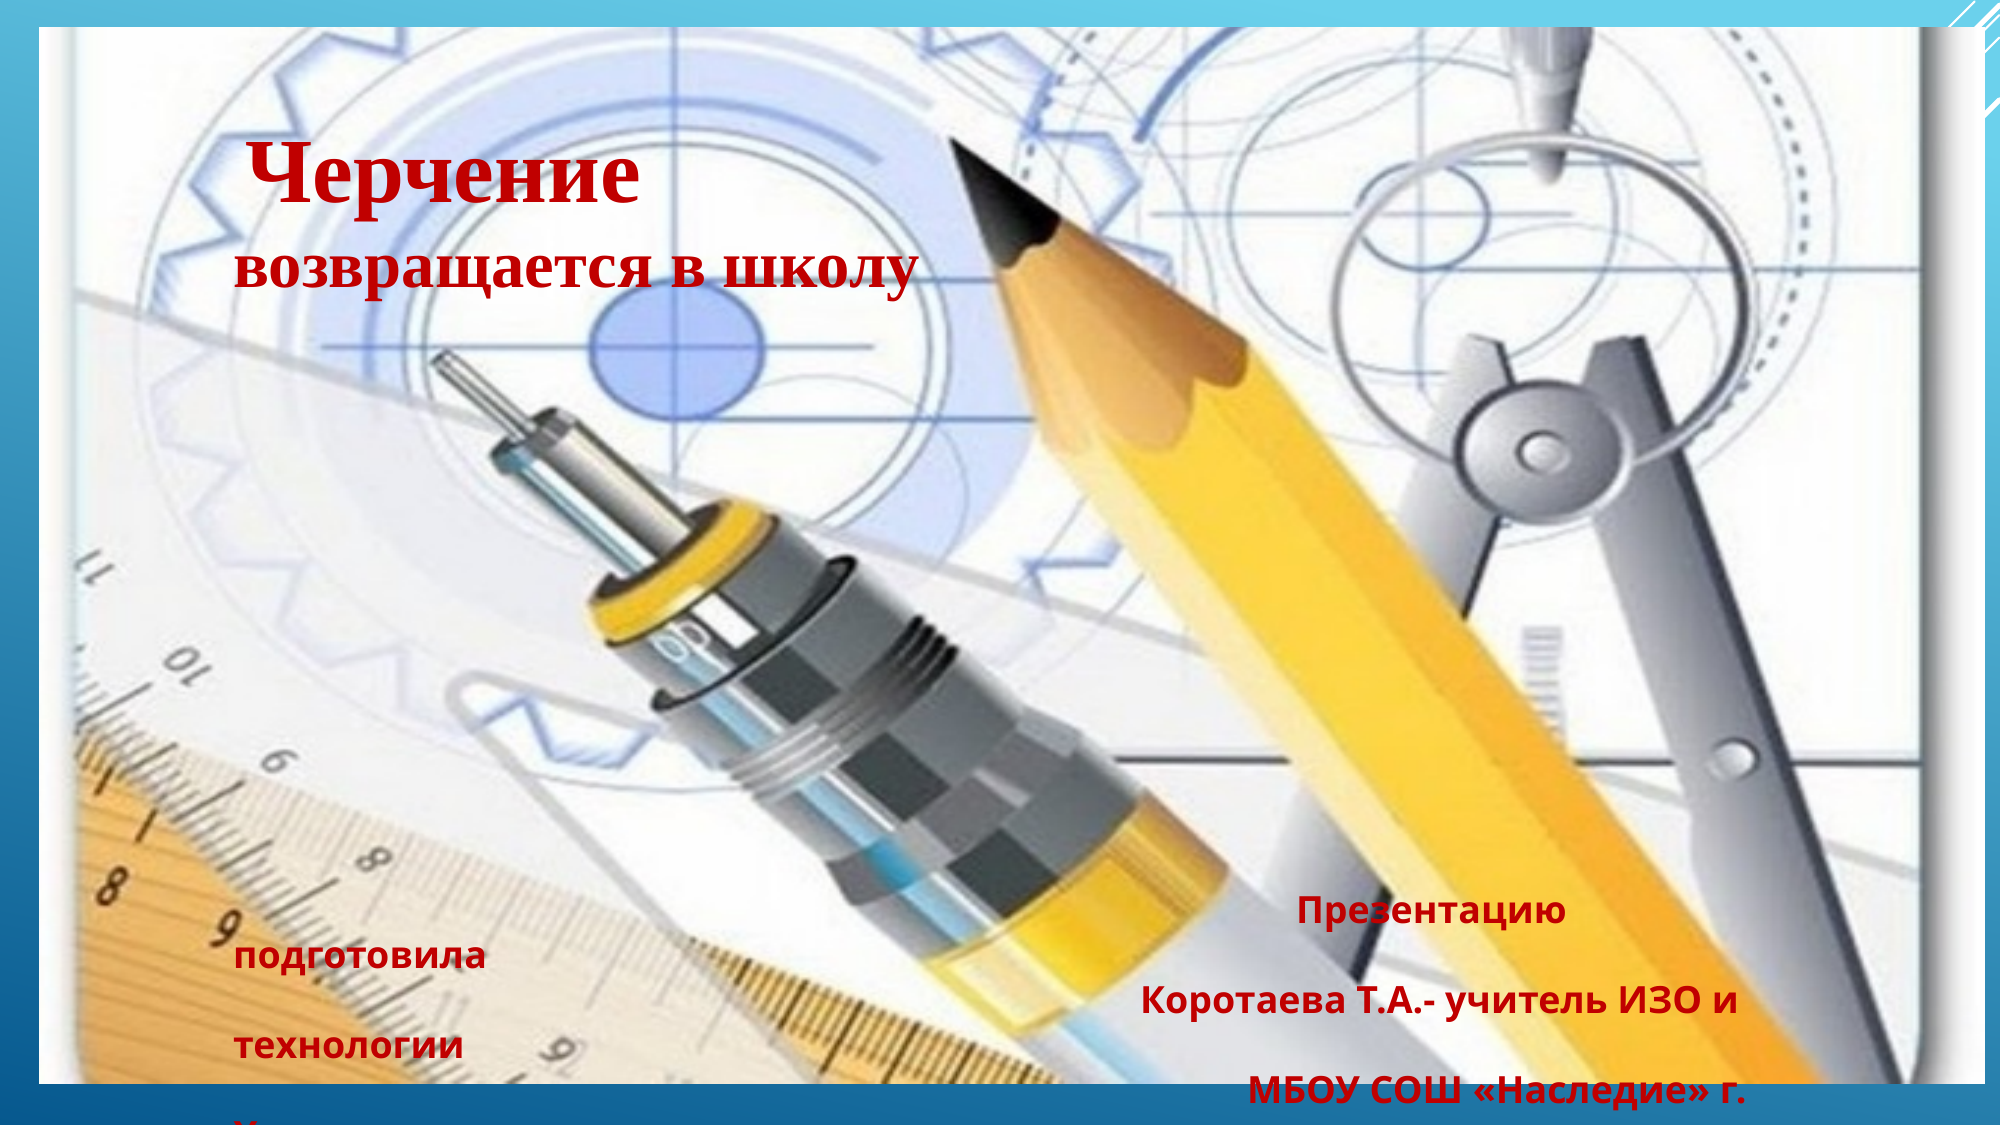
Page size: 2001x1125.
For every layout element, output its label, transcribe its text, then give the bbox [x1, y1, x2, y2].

text_box Черчение возвращается в школу Презентацию подготовила Коротаева Т.А.- учитель ИЗО и технологии МБОУ СОШ «Наследие» г. Химки [218, 1084, 1840, 1125]
picture [39, 27, 1986, 1084]
